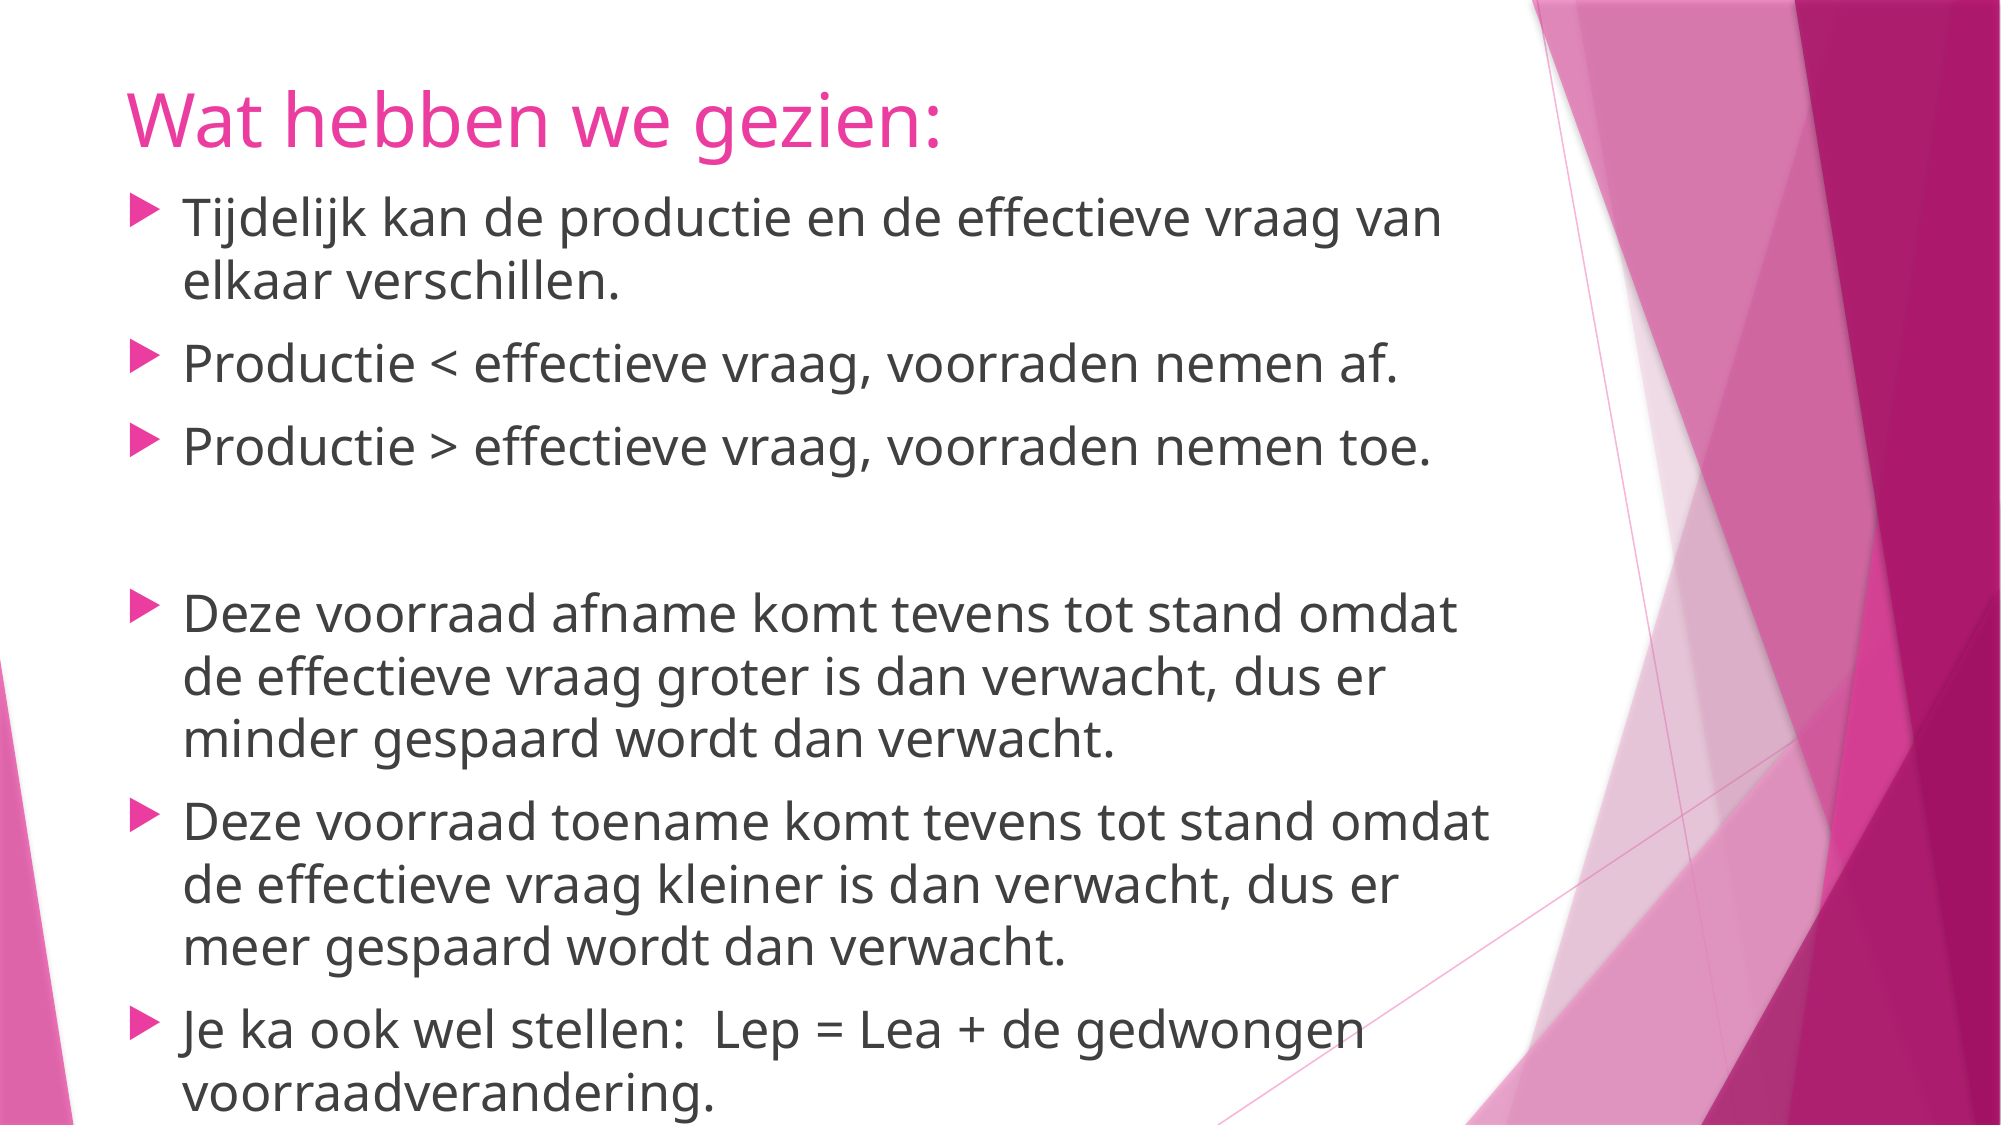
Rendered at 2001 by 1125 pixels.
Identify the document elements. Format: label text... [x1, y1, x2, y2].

title Wat hebben we gezien: [111, 64, 1522, 177]
list Tijdelijk kan de productie en de effectieve vraag van elkaar verschillen. Productie < effectieve vraag, voorraden nemen af. Productie > effectieve vraag, voorraden nemen toe. Deze voorraad afname komt tevens tot stand omdat de effectieve vraag groter is dan verwacht, dus er minder gespaard wordt dan verwacht. Deze voorraad toename komt tevens tot stand omdat de effectieve vraag kleiner is dan verwacht, dus er meer gespaard wordt dan verwacht. Je ka ook wel stellen: Lep = Lea + de gedwongen voorraadverandering. [111, 177, 1522, 992]
